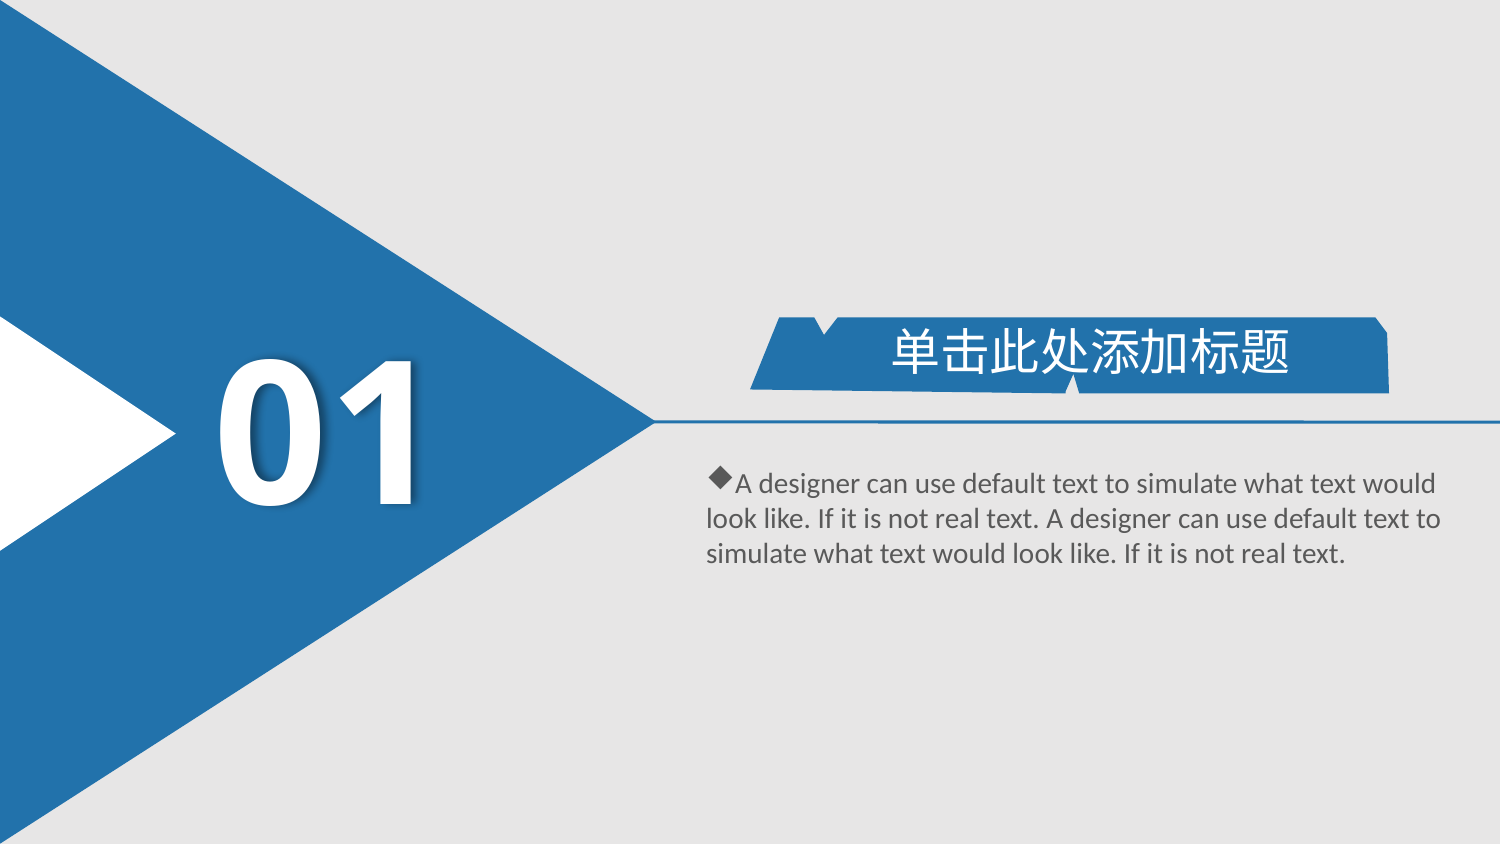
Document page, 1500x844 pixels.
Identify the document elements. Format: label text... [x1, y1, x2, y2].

text_box 01 [199, 297, 504, 553]
text_box [0, 315, 178, 553]
text_box [516, 330, 656, 514]
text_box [749, 313, 1413, 394]
text_box [0, 0, 455, 844]
text_box A designer can use default text to simulate what text would look like. If it is not real text. A designer can use default text to simulate what text would look like. If it is not real text. [691, 456, 1489, 612]
